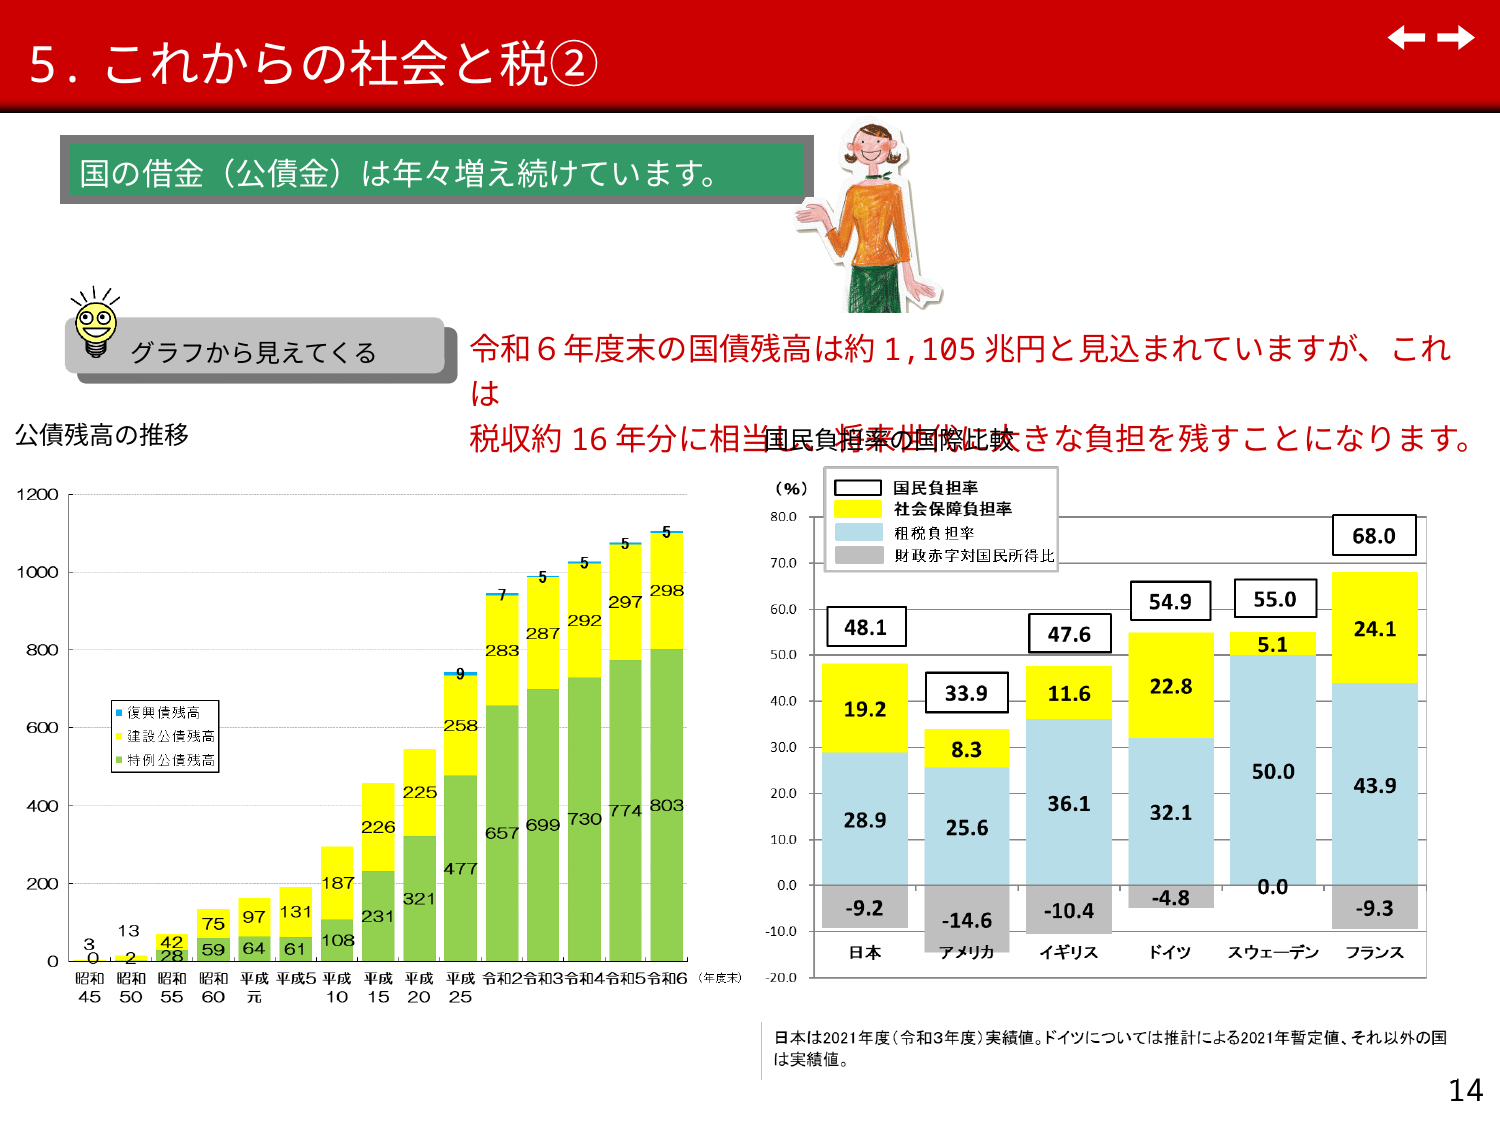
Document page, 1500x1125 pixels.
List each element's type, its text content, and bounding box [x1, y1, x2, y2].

text_box 国の借金（公債金）は年々増え続けています。 [64, 139, 778, 200]
picture [69, 284, 120, 358]
text_box 公債残高の推移 [0, 405, 425, 429]
text_box 国民負担率の国際比較 [750, 410, 1250, 455]
text_box 14 [1432, 1062, 1500, 1115]
text_box グラフから見えてくる [64, 317, 445, 374]
picture [0, 0, 1500, 313]
picture [0, 431, 1474, 1080]
text_box 令和６年度末の国債残高は約1,105兆円と見込まれていますが、これは 税収約16年分に相当し、将来世代に大きな負担を残すことになります。 [454, 314, 1489, 464]
